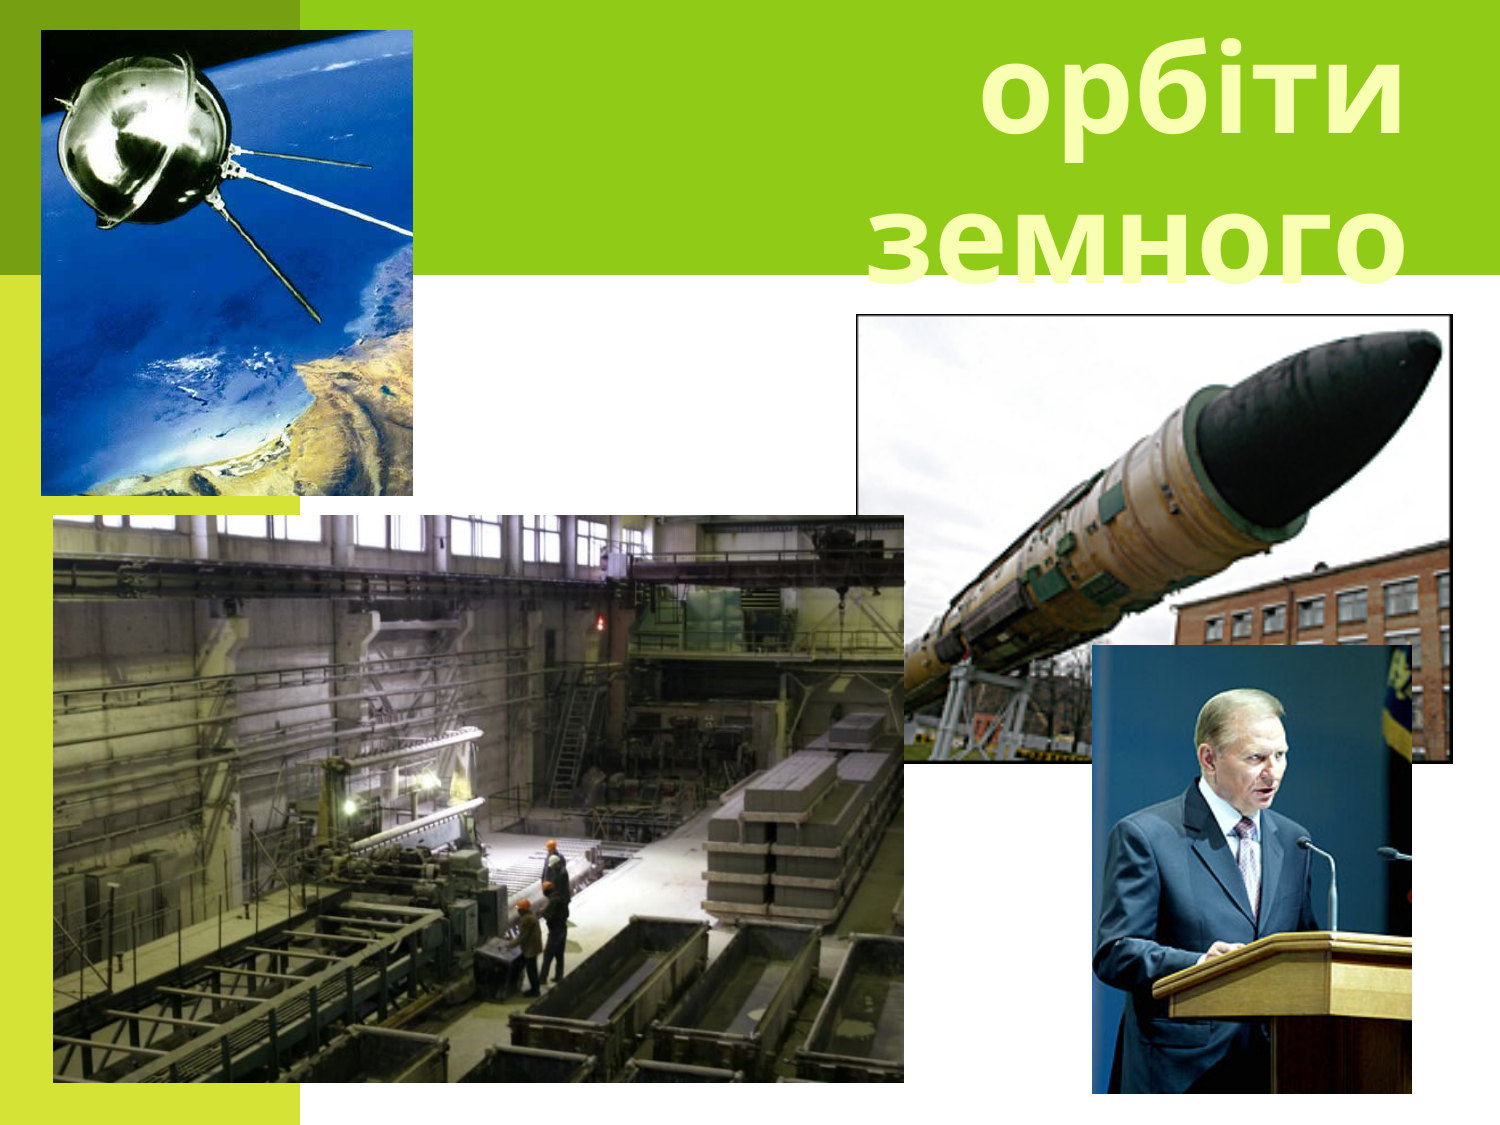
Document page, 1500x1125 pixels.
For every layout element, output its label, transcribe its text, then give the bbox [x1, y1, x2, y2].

picture [1092, 644, 1412, 1094]
picture [52, 514, 904, 1083]
picture [40, 30, 414, 496]
title Космічні орбіти земного заводу [425, 37, 1425, 279]
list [856, 314, 1454, 764]
